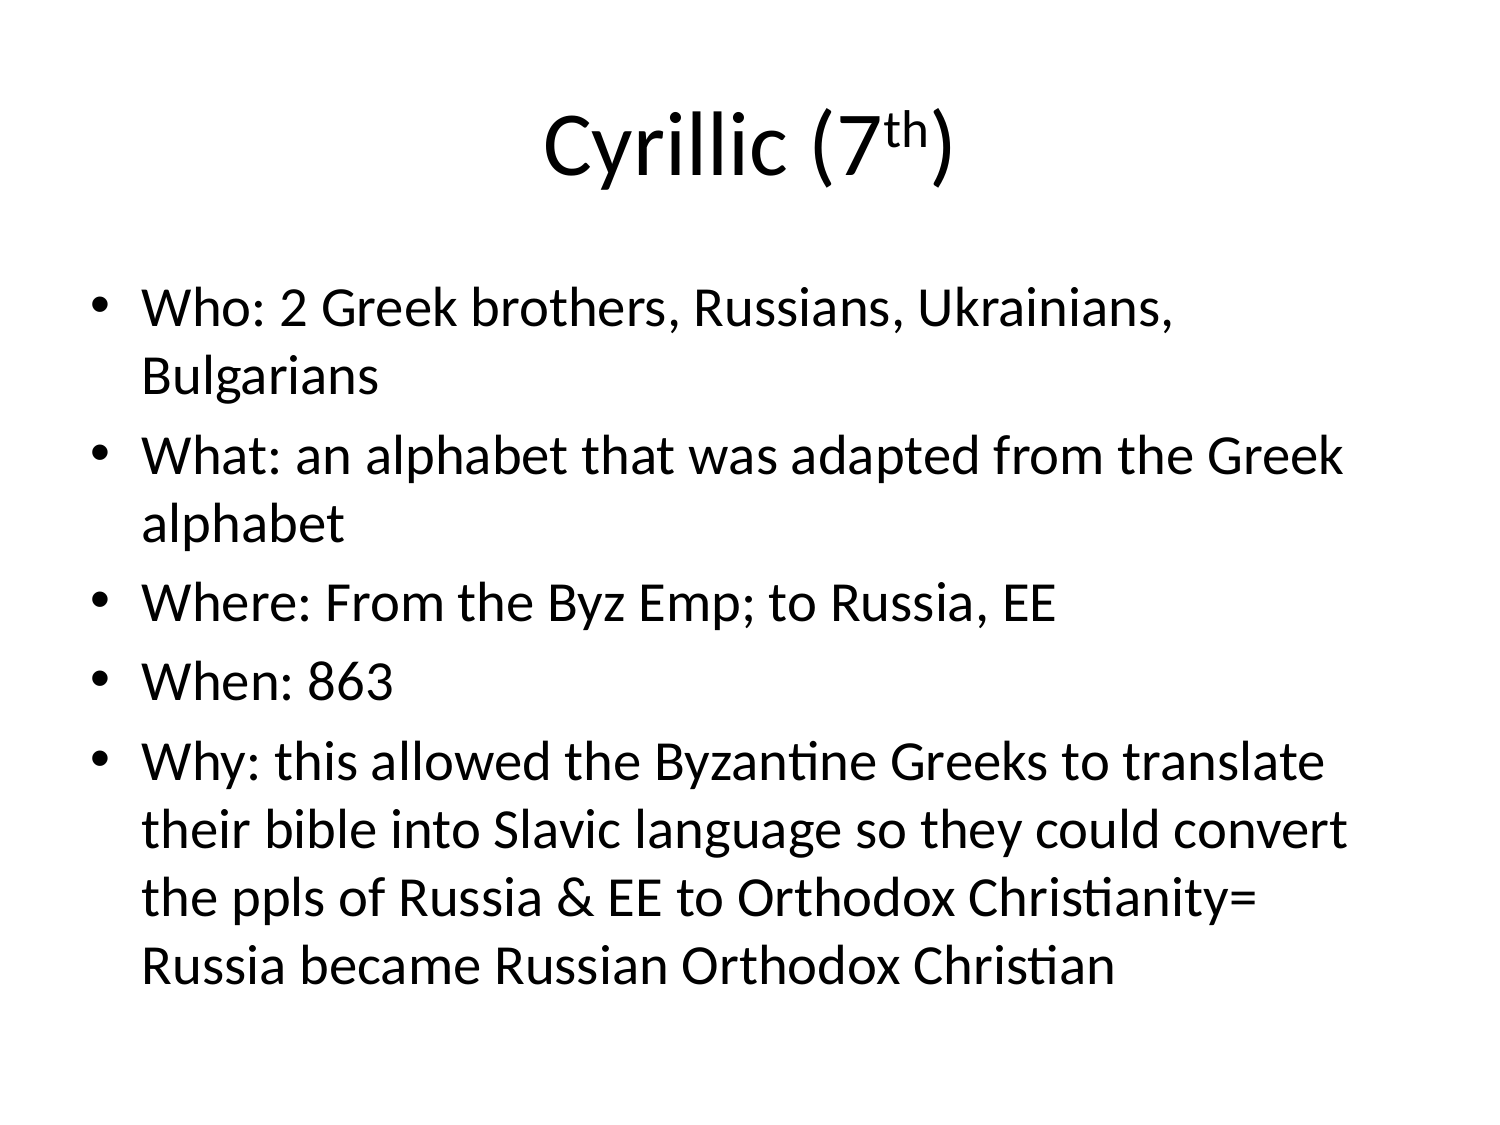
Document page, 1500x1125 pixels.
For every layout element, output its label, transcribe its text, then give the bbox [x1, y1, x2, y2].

list Who: 2 Greek brothers, Russians, Ukrainians, Bulgarians What: an alphabet that was adapted from the Greek alphabet Where: From the Byz Emp; to Russia, EE When: 863 Why: this allowed the Byzantine Greeks to translate their bible into Slavic language so they could convert the ppls of Russia & EE to Orthodox Christianity= Russia became Russian Orthodox Christian [75, 262, 1425, 1005]
title Cyrillic (7th) [75, 45, 1425, 233]
